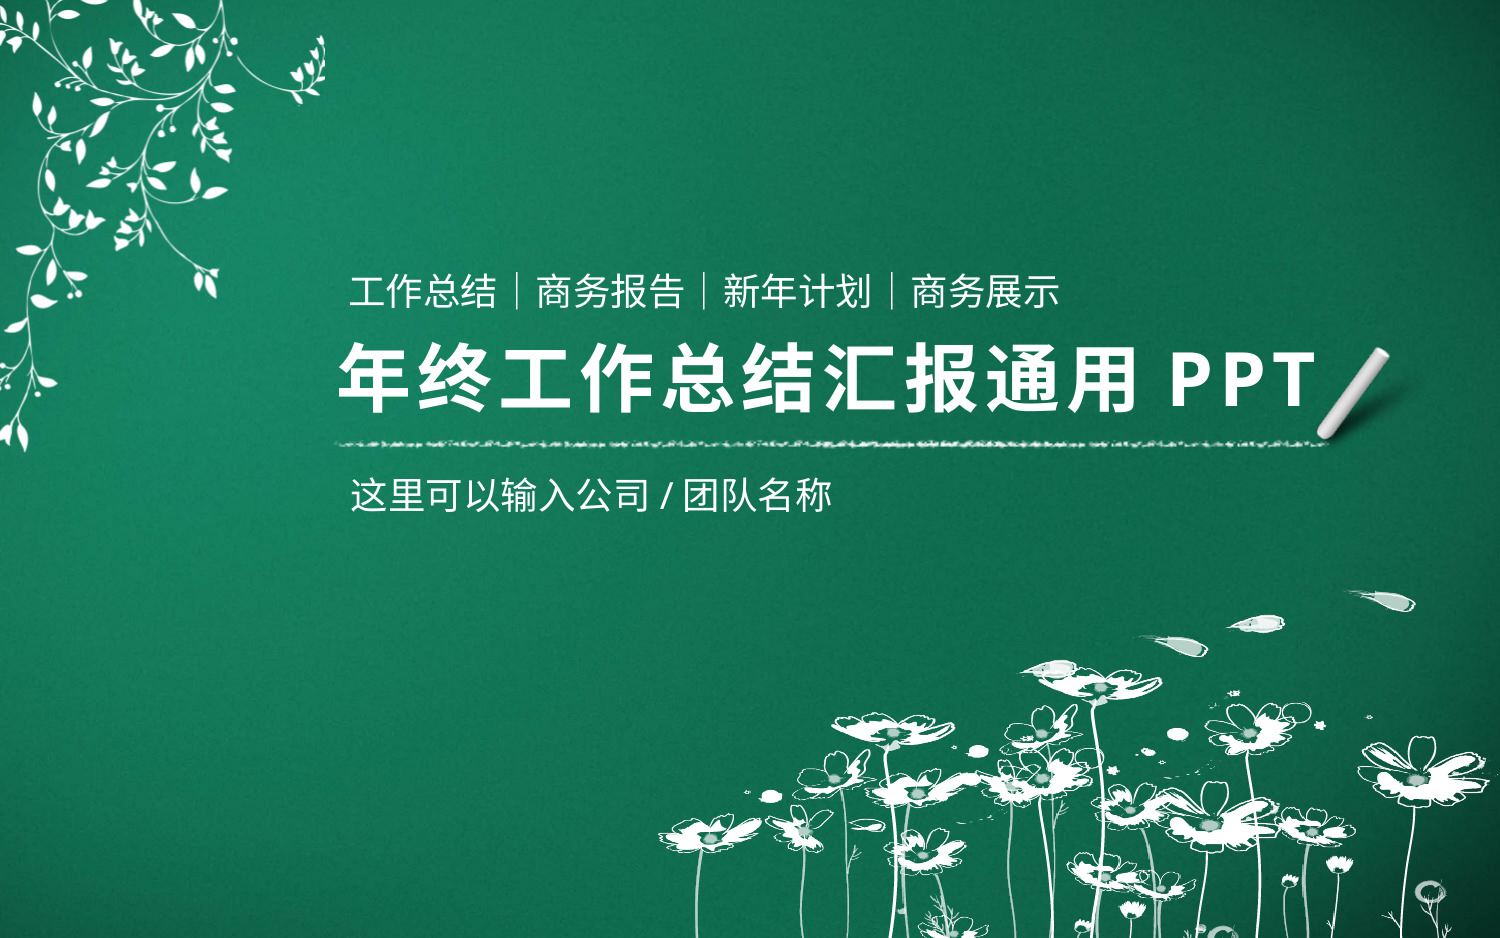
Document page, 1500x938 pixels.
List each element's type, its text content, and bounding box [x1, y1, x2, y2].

text_box 工作总结│商务报告│新年计划│商务展示 [348, 267, 1362, 313]
text_box 年终工作总结汇报通用PPT [331, 326, 1376, 415]
text_box 这里可以输入公司/团队名称 [339, 482, 942, 516]
picture [0, 0, 1500, 938]
